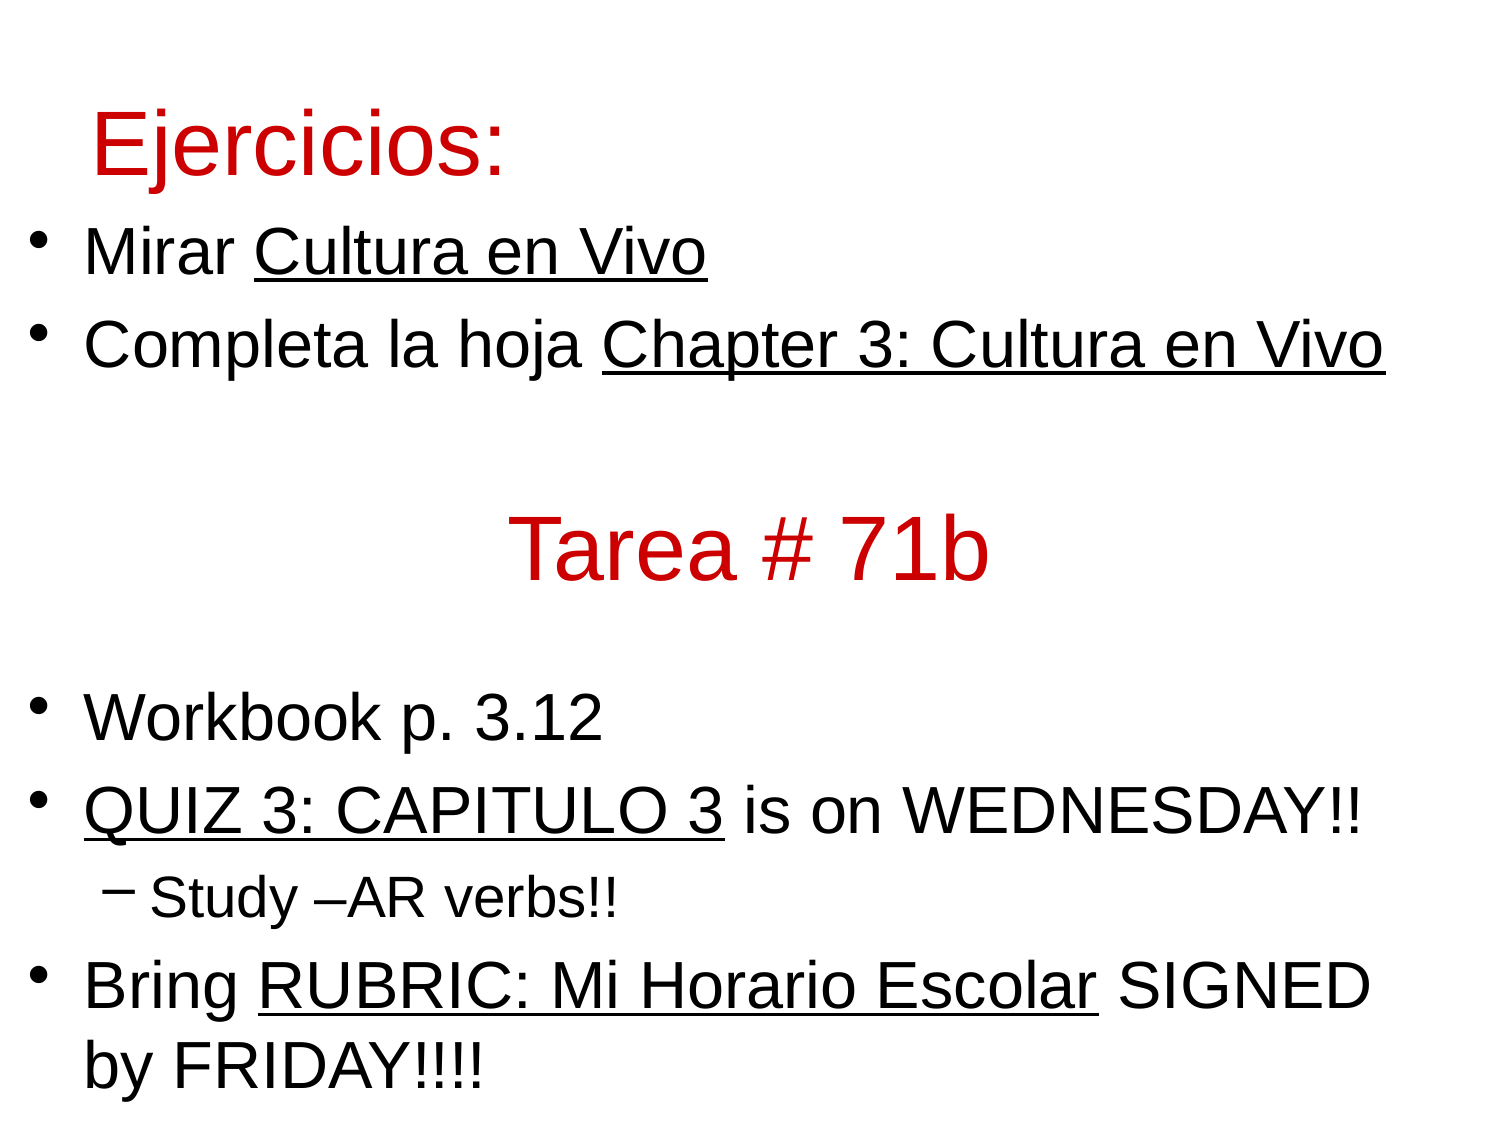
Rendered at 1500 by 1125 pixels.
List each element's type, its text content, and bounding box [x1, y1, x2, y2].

text_box Tarea # 71b [74, 450, 1425, 638]
list Mirar Cultura en Vivo Completa la hoja Chapter 3: Cultura en Vivo Workbook p. 3.12 QUIZ 3: CAPITULO 3 is on WEDNESDAY!! Study –AR verbs!! Bring RUBRIC: Mi Horario Escolar SIGNED by FRIDAY!!!! [12, 200, 1475, 1050]
title Ejercicios: [75, 45, 1425, 200]
